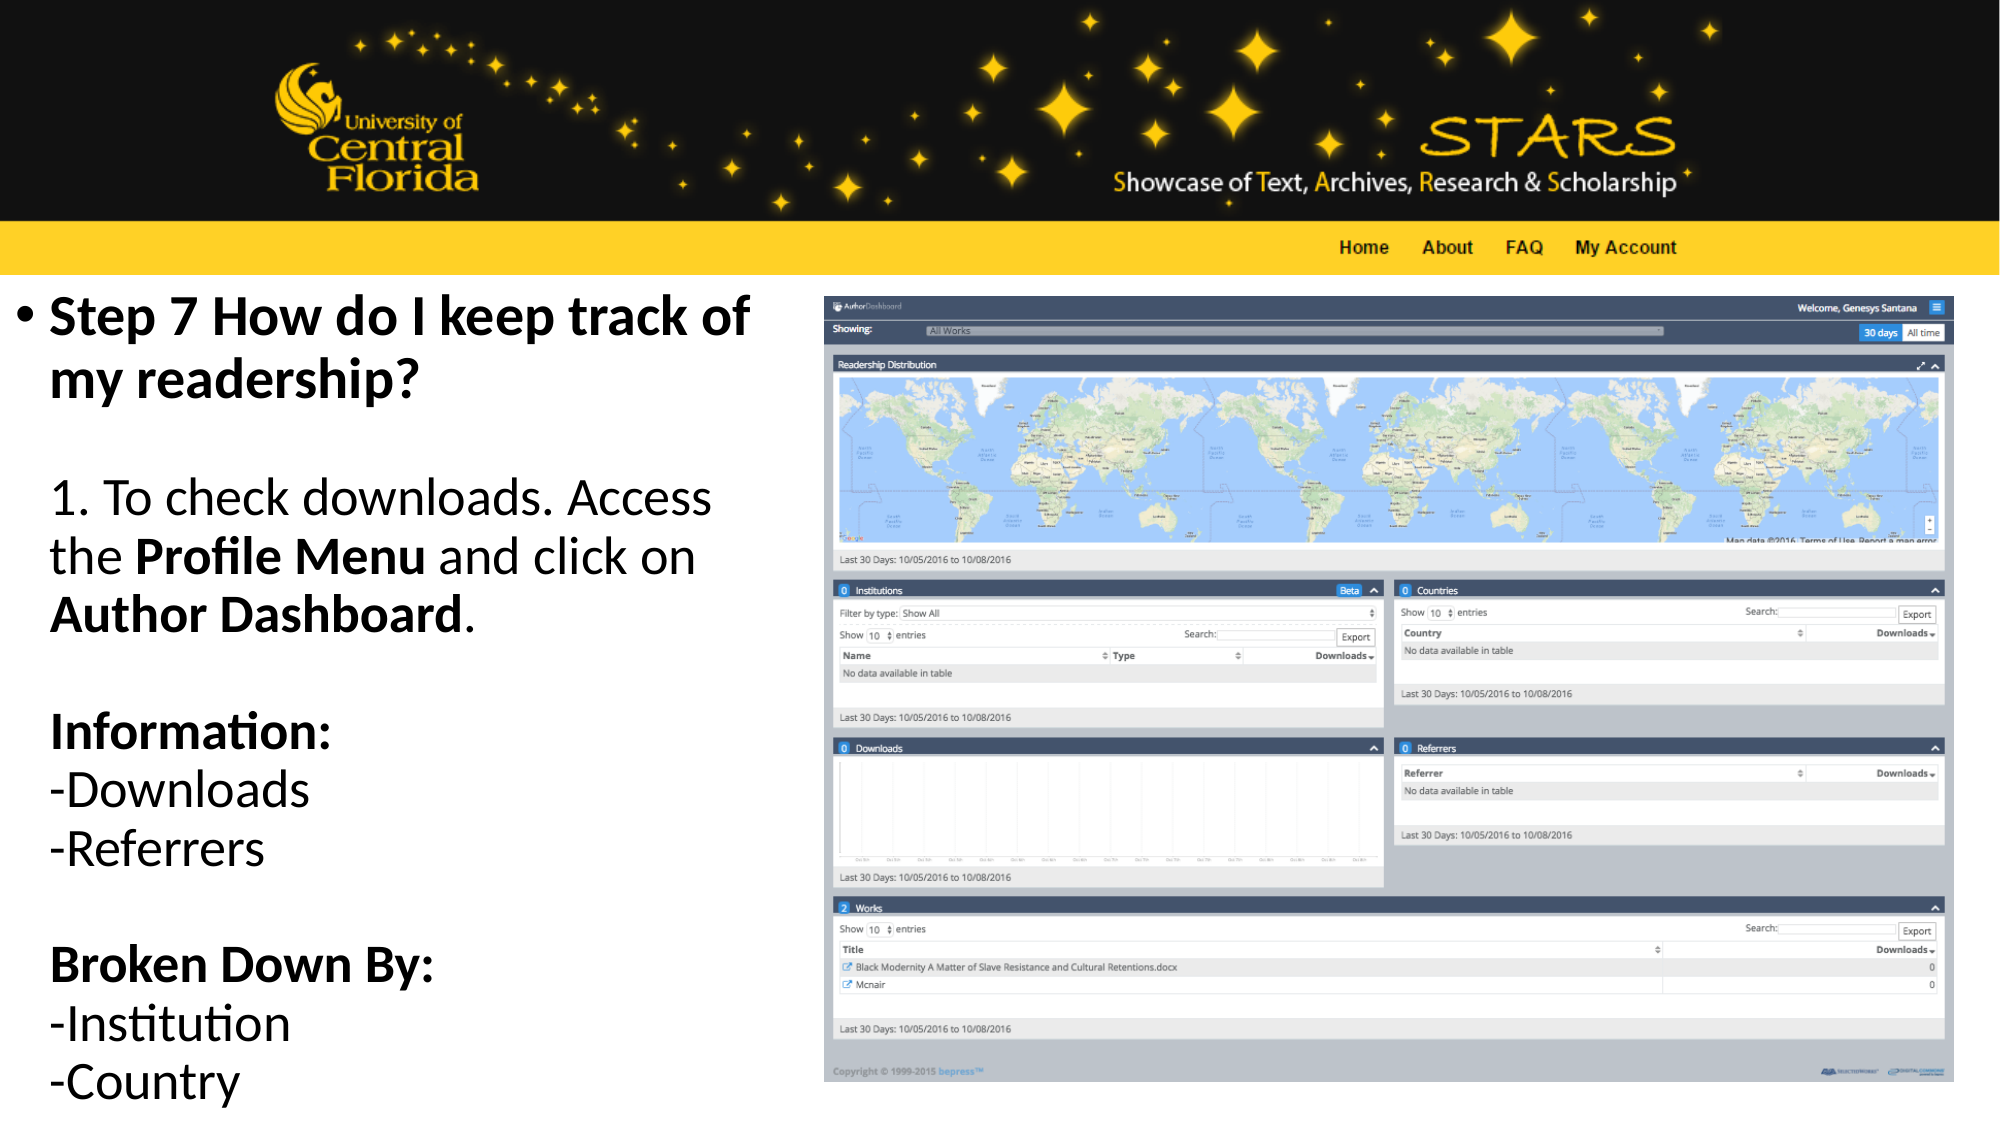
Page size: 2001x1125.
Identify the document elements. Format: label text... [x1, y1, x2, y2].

picture [0, 0, 2000, 275]
picture [824, 296, 1954, 1082]
list Step 7 How do I keep track of my readership? 1. To check downloads. Access the Profile Menu and click on Author Dashboard. Information: -Downloads -Referrers Broken Down By: -Institution -Country [0, 277, 795, 1125]
